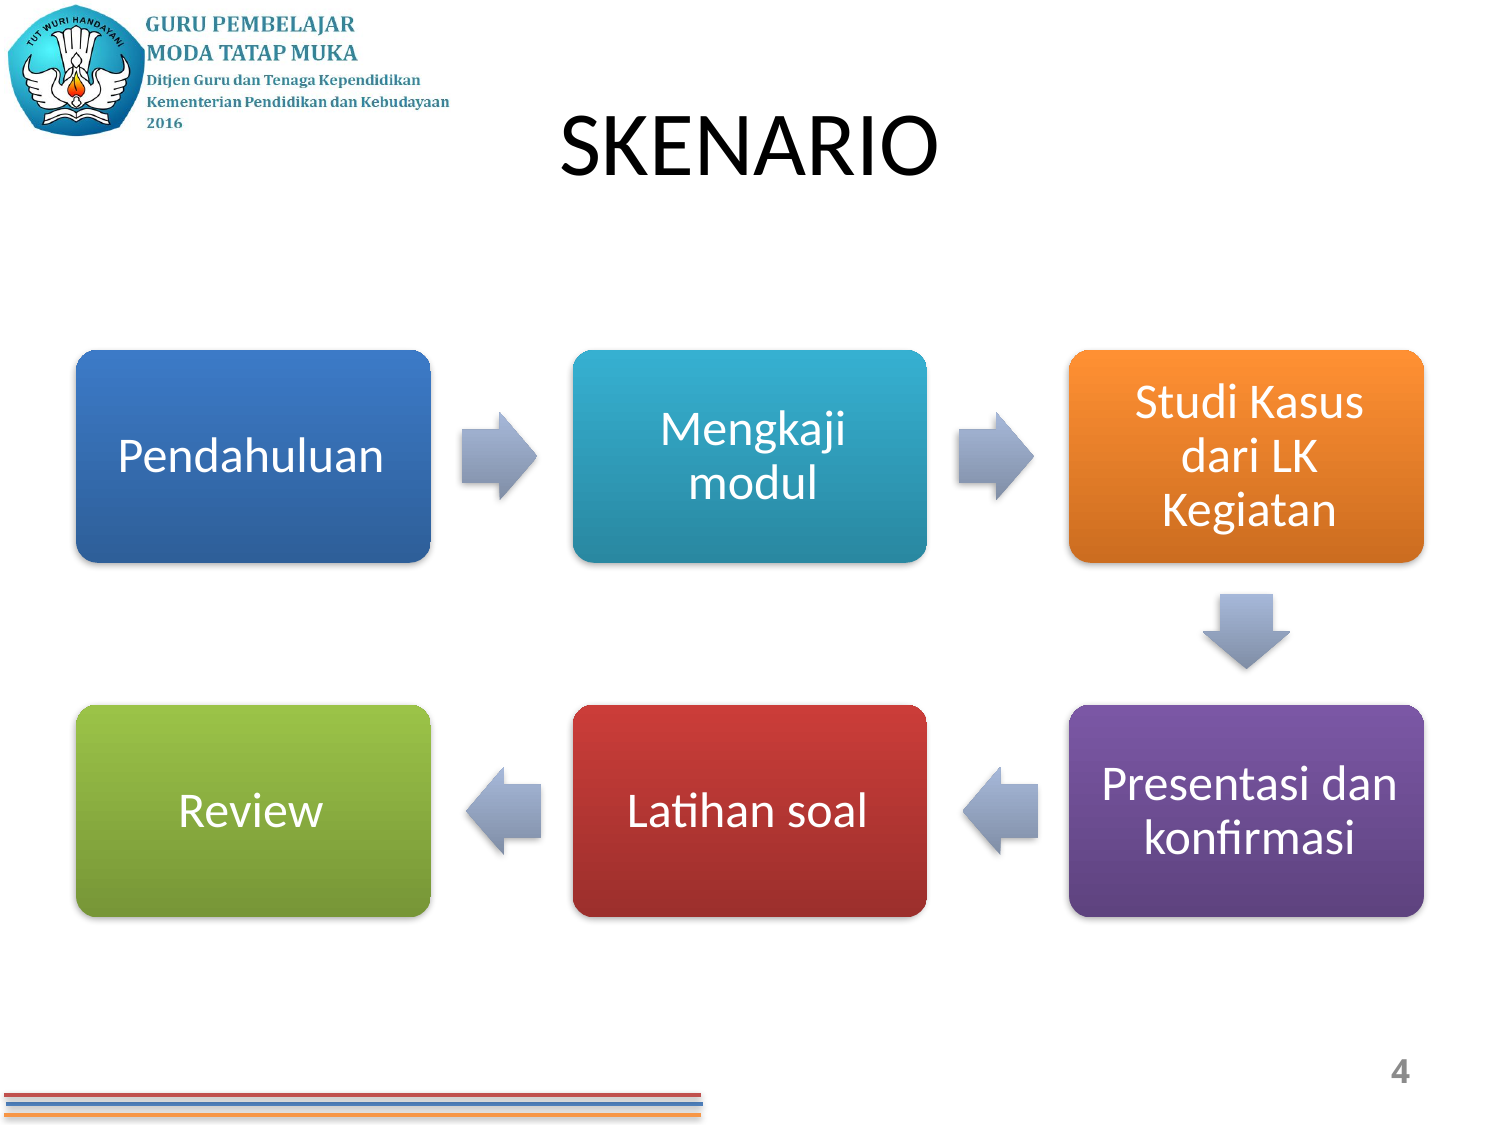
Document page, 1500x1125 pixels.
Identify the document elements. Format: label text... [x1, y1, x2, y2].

picture [4, 0, 455, 139]
title SKENARIO [75, 45, 1425, 233]
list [74, 262, 1426, 1006]
slide_number 4 [1074, 1042, 1425, 1103]
